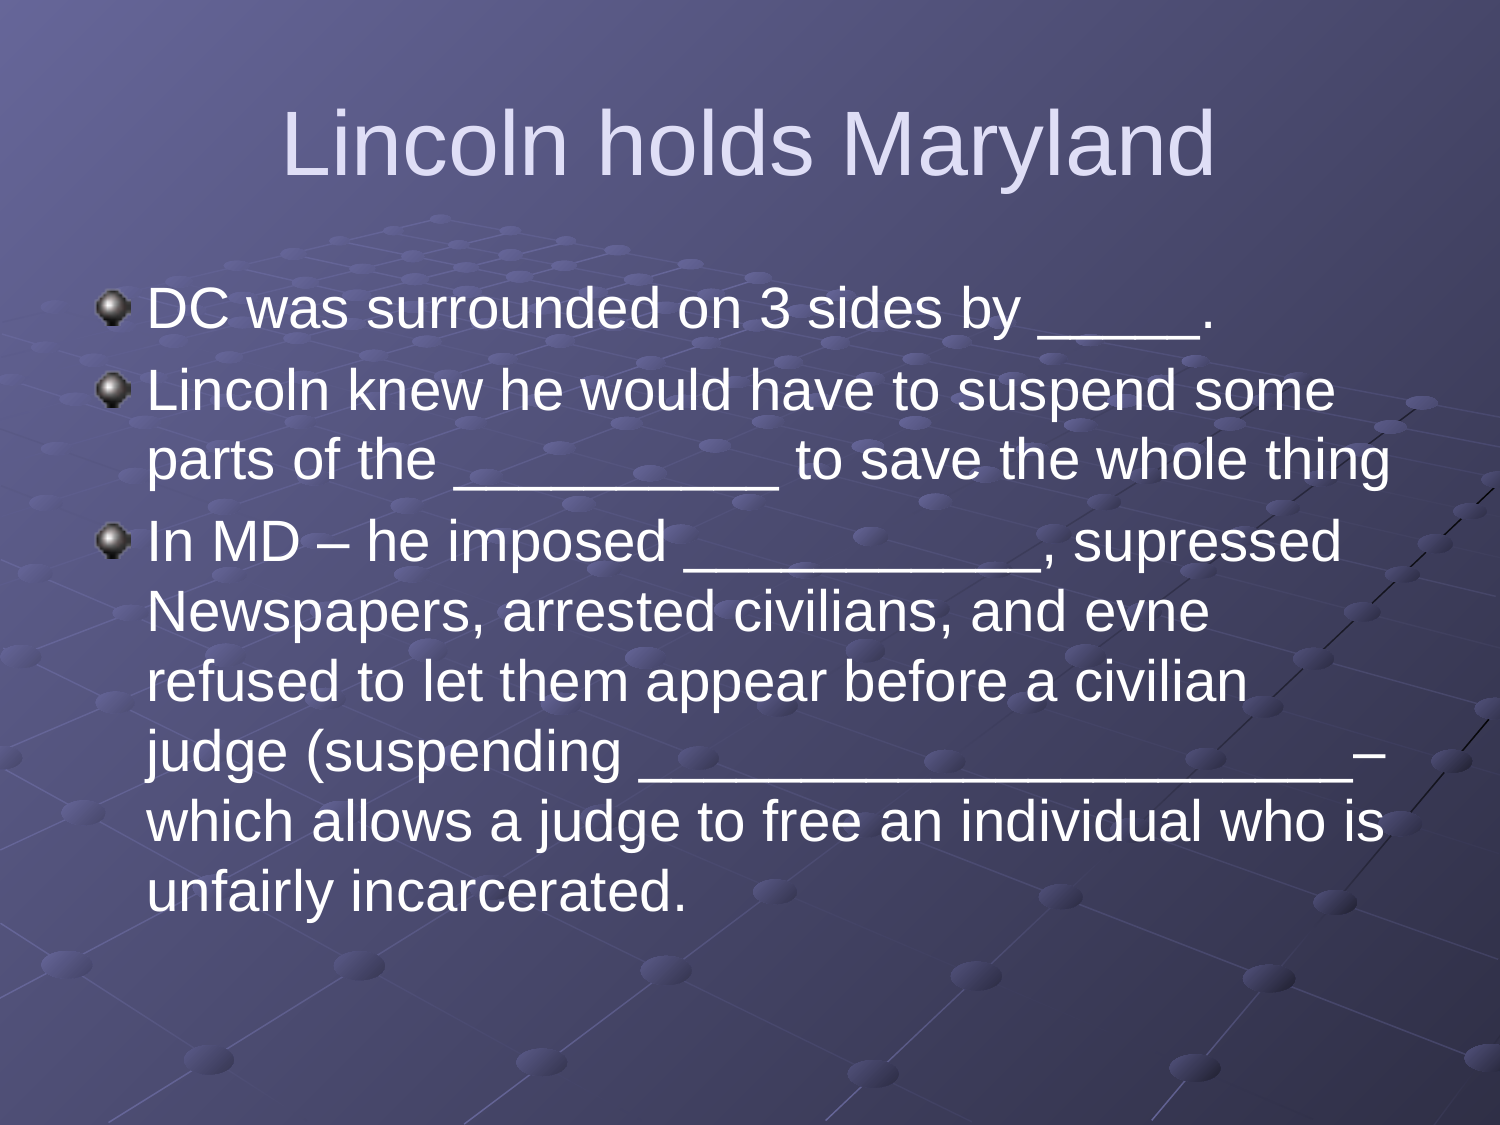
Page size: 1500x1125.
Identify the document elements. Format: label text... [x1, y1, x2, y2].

title Lincoln holds Maryland [74, 44, 1426, 233]
picture [90, 366, 131, 408]
list DC was surrounded on 3 sides by _____. Lincoln knew he would have to suspend some parts of the __________ to save the whole thing In MD – he imposed ___________, supressed Newspapers, arrested civilians, and evne refused to let them appear before a civilian judge (suspending ______________________– which allows a judge to free an individual who is unfairly incarcerated. [74, 262, 1426, 1007]
picture [90, 517, 131, 559]
picture [90, 284, 131, 326]
